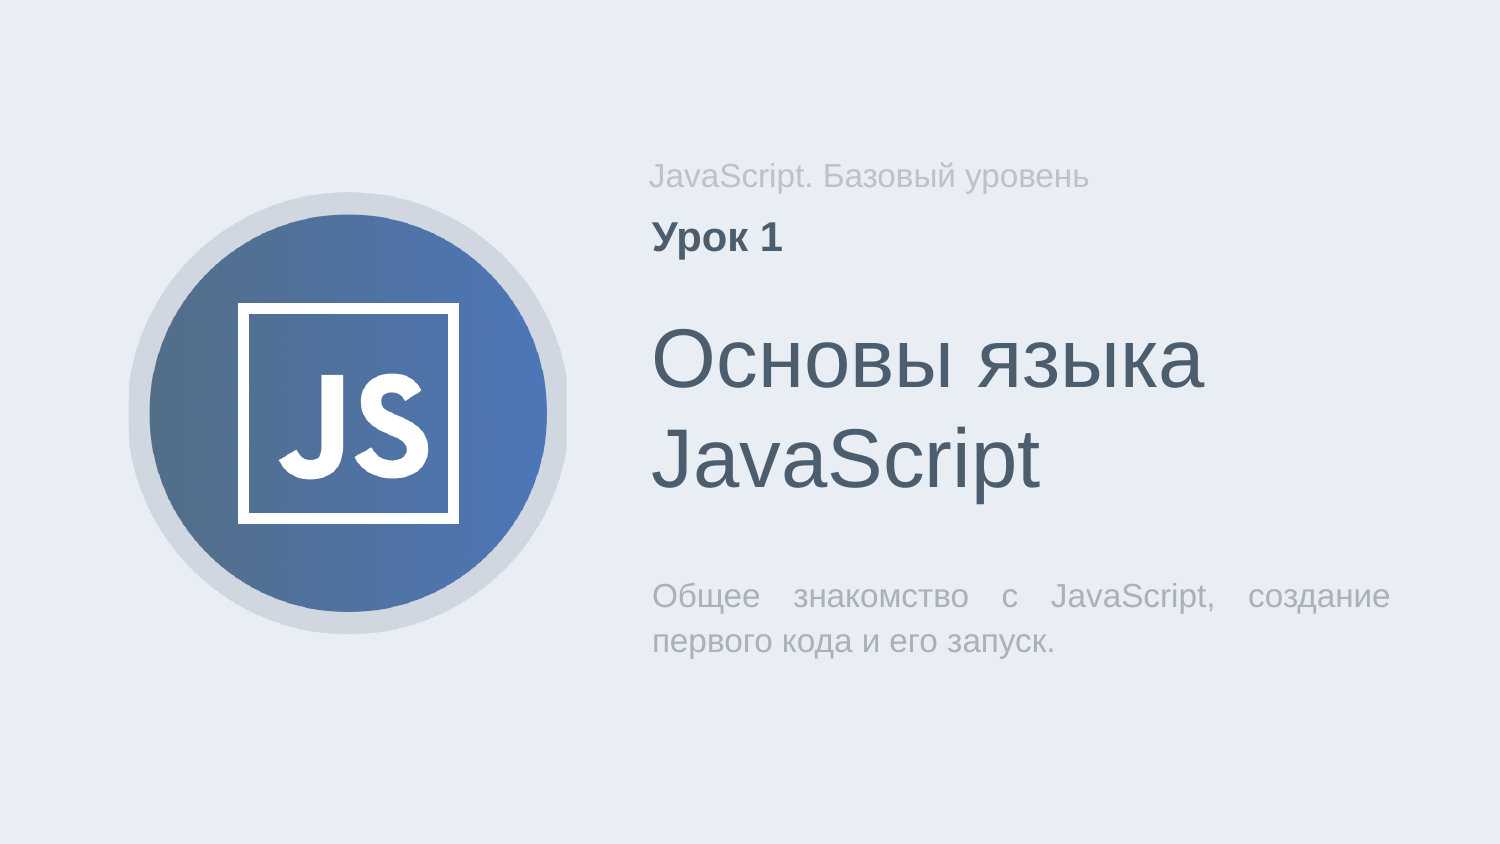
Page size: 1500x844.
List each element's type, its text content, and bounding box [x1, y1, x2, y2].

text_box Основы языка JavaScript [647, 300, 1338, 496]
picture [128, 192, 567, 634]
list Урок 1 [647, 201, 1184, 265]
title JavaScript. Базовый уровень [644, 149, 1225, 197]
text_box Общее знакомство с JavaScript, создание первого кода и его запуск. [644, 551, 1400, 676]
